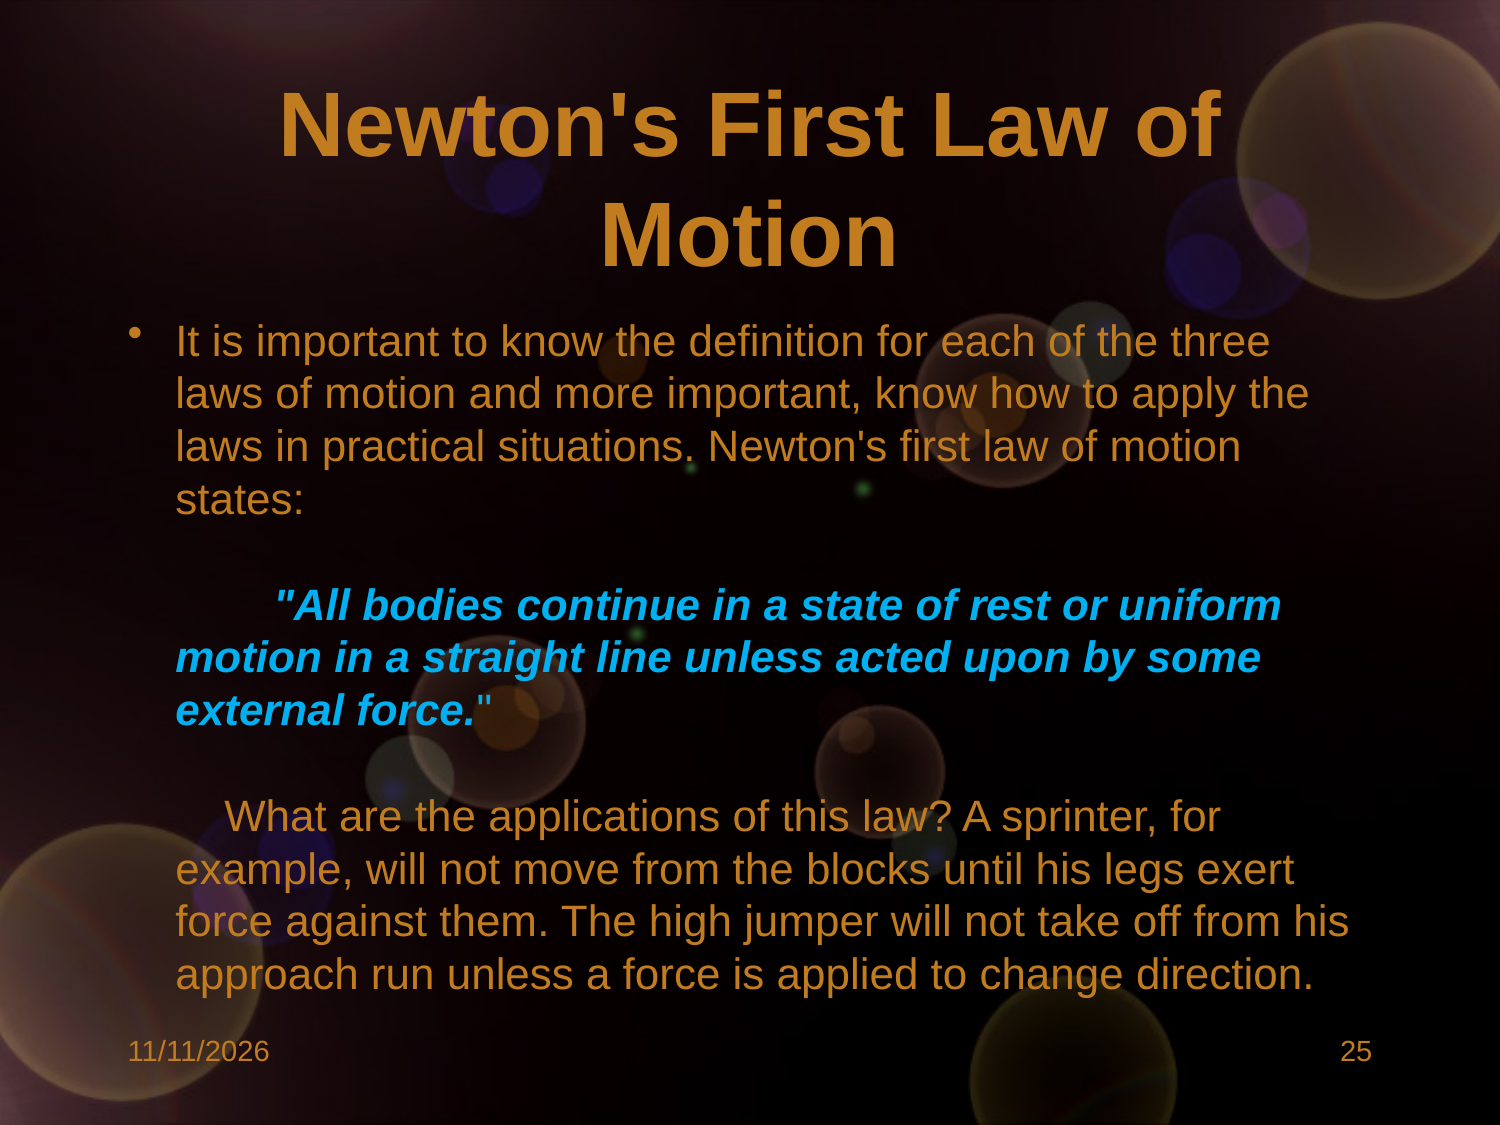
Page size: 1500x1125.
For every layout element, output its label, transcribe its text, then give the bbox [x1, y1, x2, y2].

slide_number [112, 1024, 426, 1101]
slide_number 25 [1074, 1024, 1388, 1101]
title Newton's First Law of Motion [112, 87, 1388, 263]
picture [0, 0, 1500, 1125]
list It is important to know the definition for each of the three laws of motion and more important, know how to apply the laws in practical situations. Newton's first law of motion states: "All bodies continue in a state of rest or uniform motion in a straight line unless acted upon by some external force." What are the applications of this law? A sprinter, for example, will not move from the blocks until his legs exert force against them. The high jumper will not take off from his approach run unless a force is applied to change direction. [112, 304, 1388, 1055]
